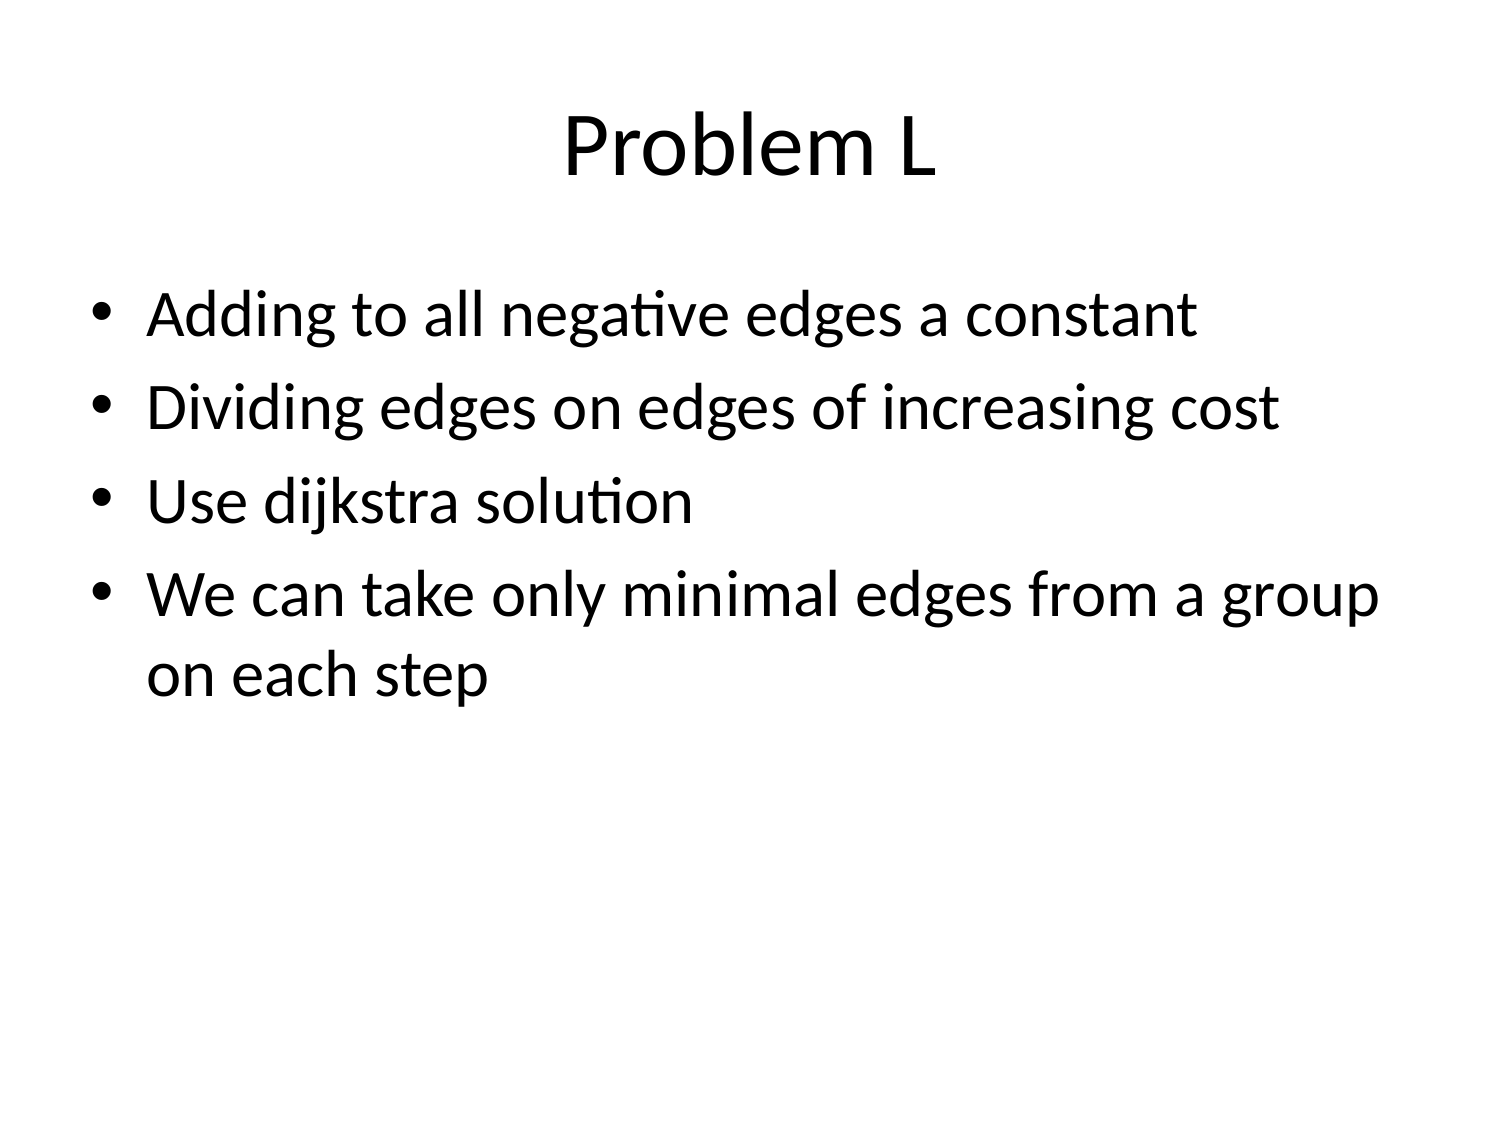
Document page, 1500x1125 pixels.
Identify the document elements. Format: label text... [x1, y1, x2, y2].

list Adding to all negative edges a constant Dividing edges on edges of increasing cost Use dijkstra solution We can take only minimal edges from a group on each step [75, 262, 1425, 1005]
title Problem L [75, 45, 1425, 233]
